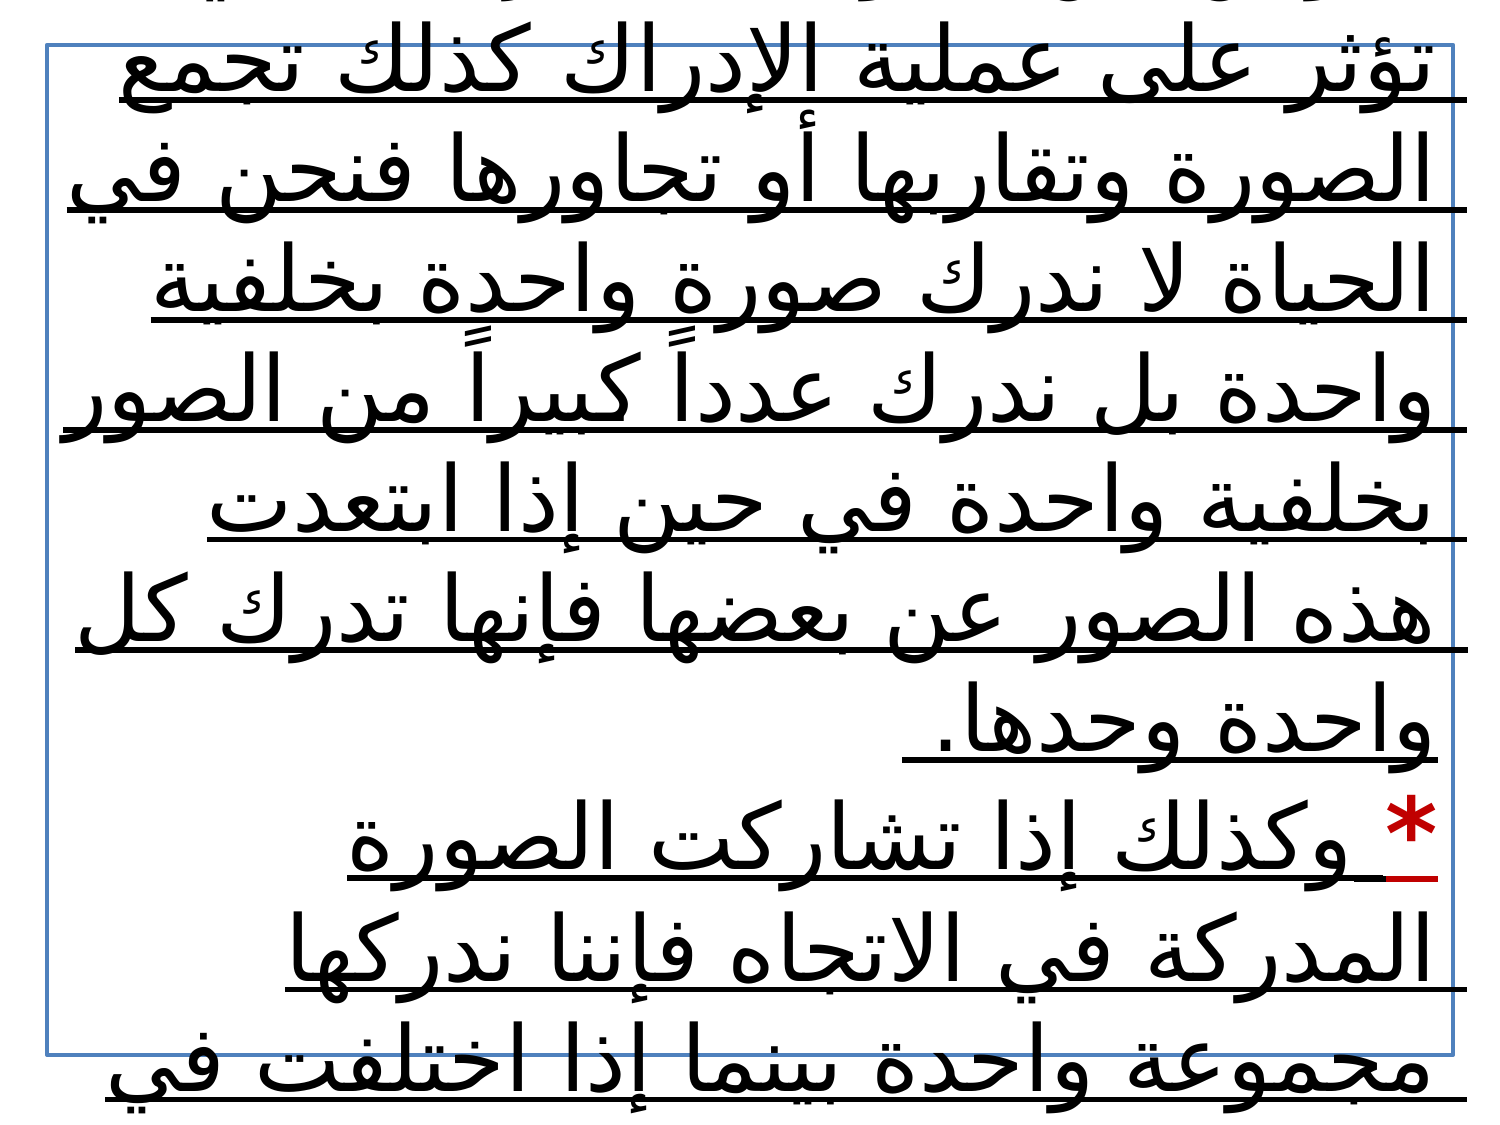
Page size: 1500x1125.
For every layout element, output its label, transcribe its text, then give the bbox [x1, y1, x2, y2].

title * ومن بين العوامل الخارجية التي تؤثر على عملية الإدراك كذلك تجمع الصورة وتقاربها أو تجاورها فنحن في الحياة لا ندرك صورة واحدة بخلفية واحدة بل ندرك عدداً كبيراً من الصور بخلفية واحدة في حين إذا ابتعدت هذه الصور عن بعضها فإنها تدرك كل واحدة وحدها. * وكذلك إذا تشاركت الصورة المدركة في الاتجاه فإننا ندركها مجموعة واحدة بينما إذا اختلفت في الاتجاه فإننا ندركها مستقلة. [45, 43, 1455, 1057]
